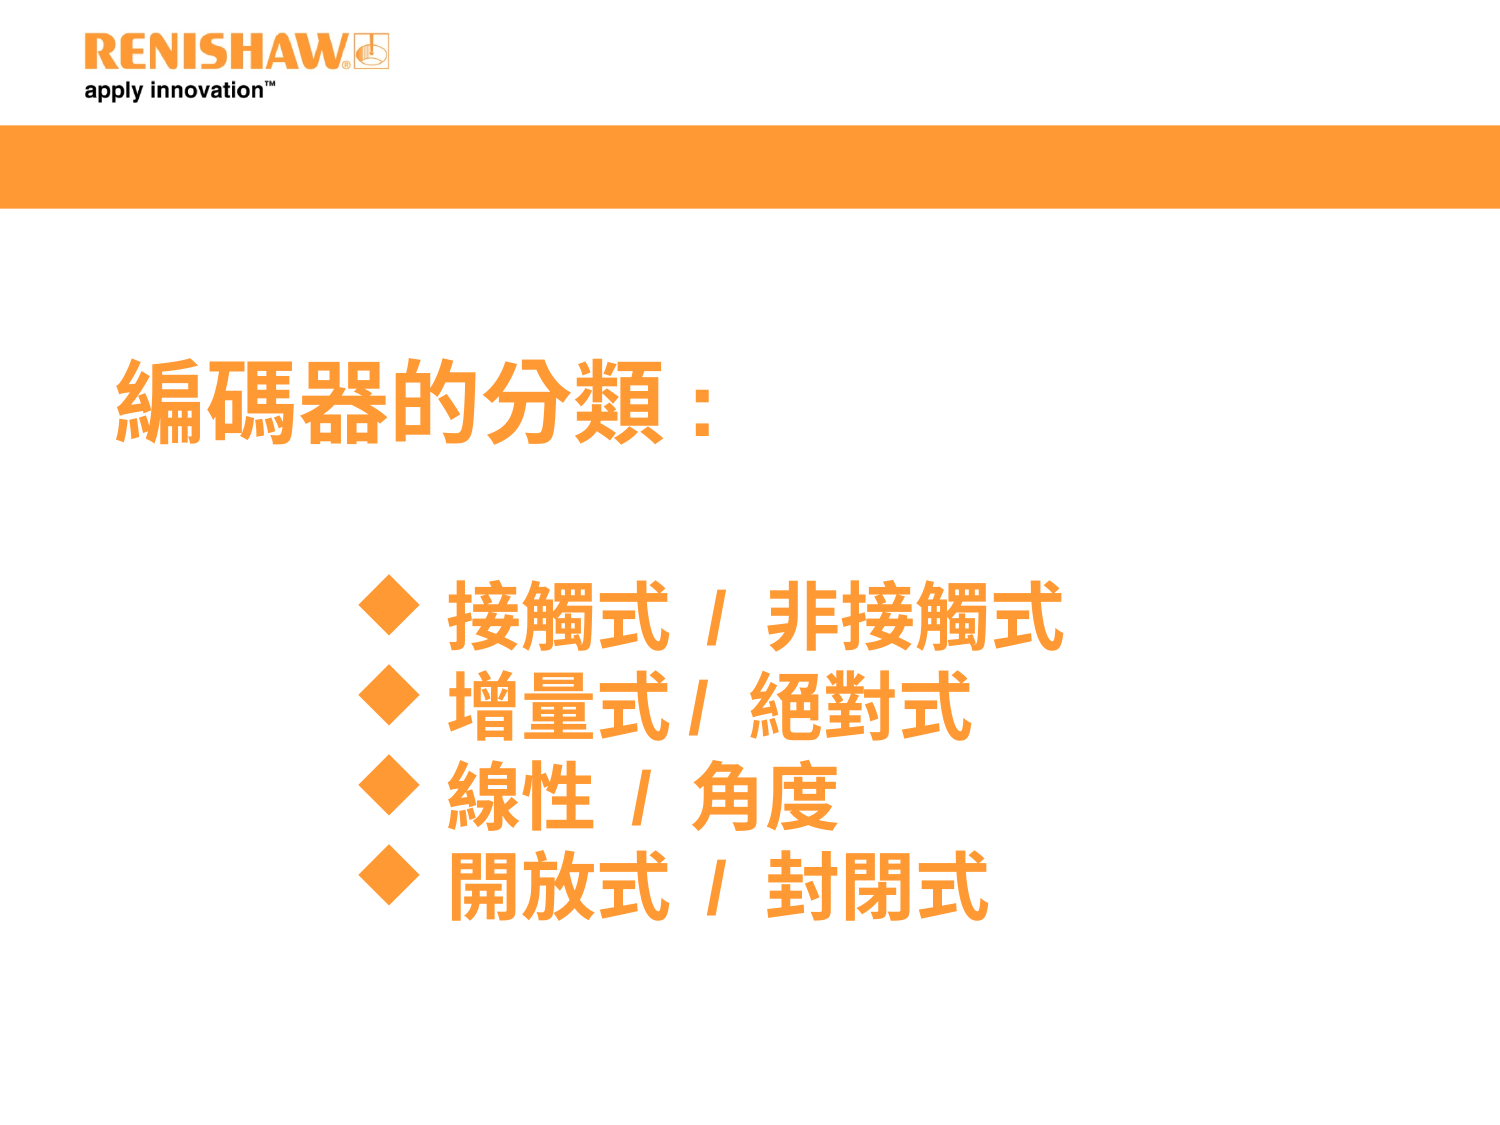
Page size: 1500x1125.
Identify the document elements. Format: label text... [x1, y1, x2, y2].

title 編碼器的分類: [99, 337, 725, 438]
text_box [76, 637, 1367, 1125]
picture [83, 30, 390, 104]
text_box 接觸式 / 非接觸式 增量式/ 絕對式 線性 / 角度 開放式 / 封閉式 [337, 562, 1500, 679]
